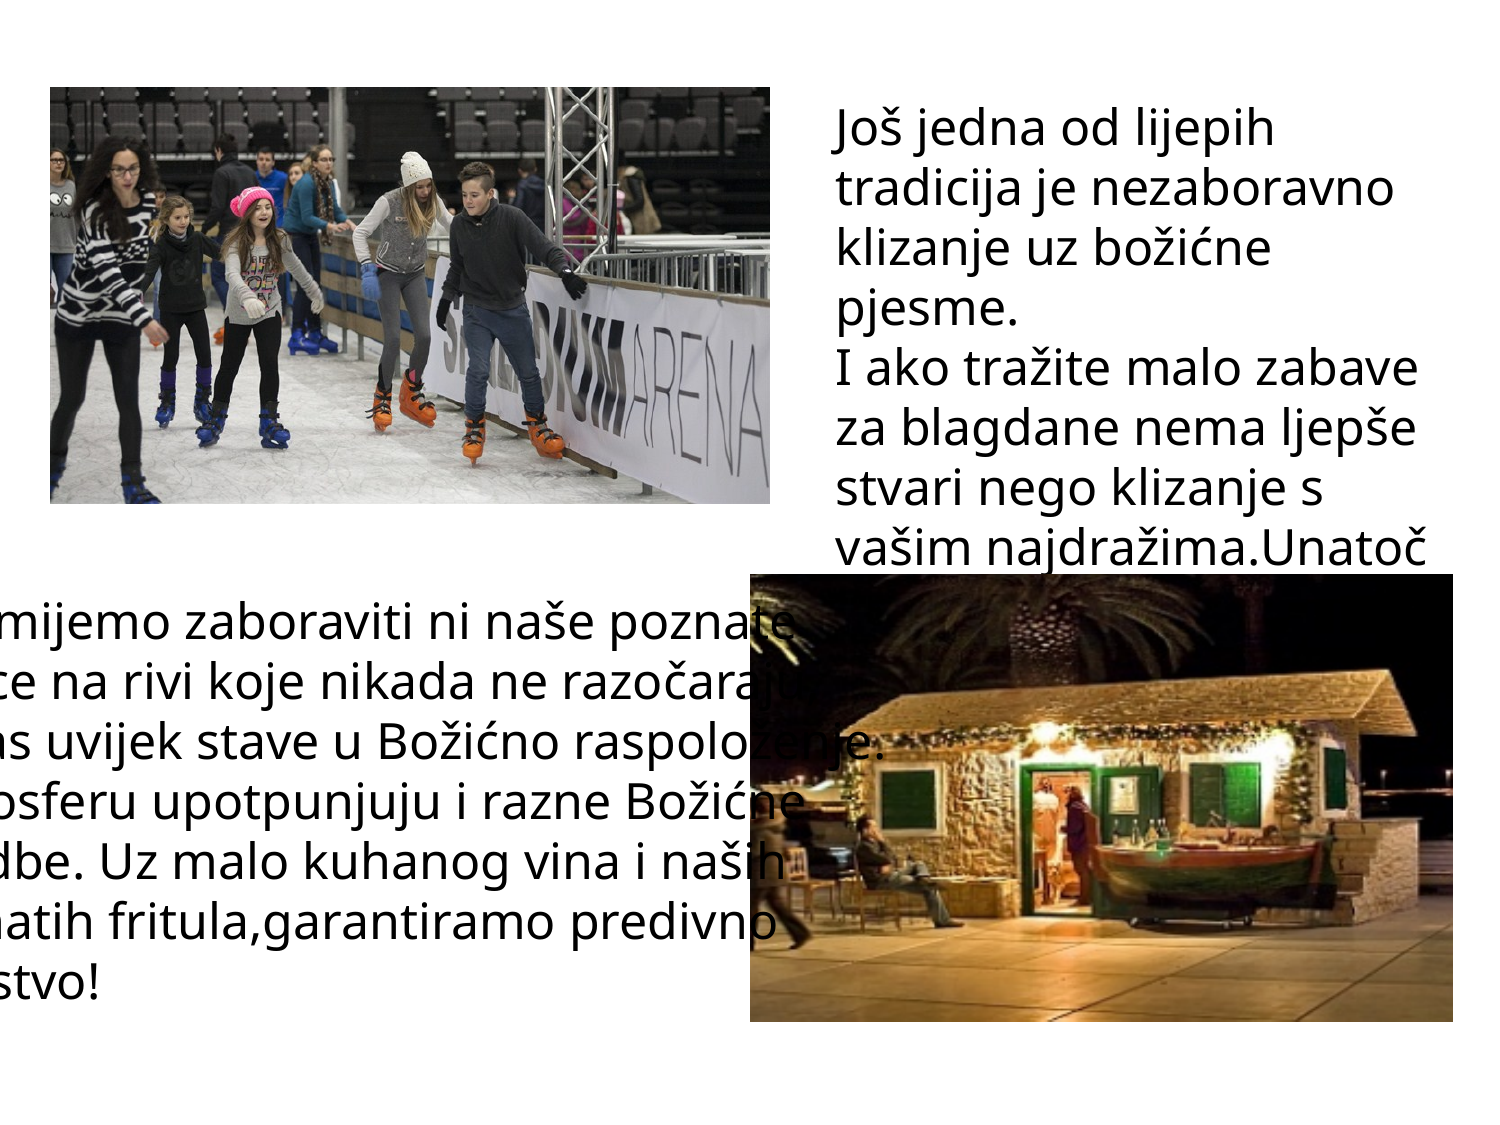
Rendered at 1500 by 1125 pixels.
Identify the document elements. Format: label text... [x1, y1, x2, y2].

text_box Ne smijemo zaboraviti ni naše poznate kućice na rivi koje nikada ne razočaraju, te nas uvijek stave u Božićno raspoloženje. Atmosferu upotpunjuju i razne Božićne skladbe. Uz malo kuhanog vina i naših poznatih fritula,garantiramo predivno Iskustvo! [0, 582, 744, 1018]
picture [749, 573, 1453, 1022]
text_box Još jedna od lijepih tradicija je nezaboravno klizanje uz božićne pjesme. I ako tražite malo zabave za blagdane nema ljepše stvari nego klizanje s vašim najdražima.Unatoč tome što nemamo pravog leda nas zadovoljava i umjetni. [820, 87, 1472, 763]
picture [50, 87, 771, 504]
